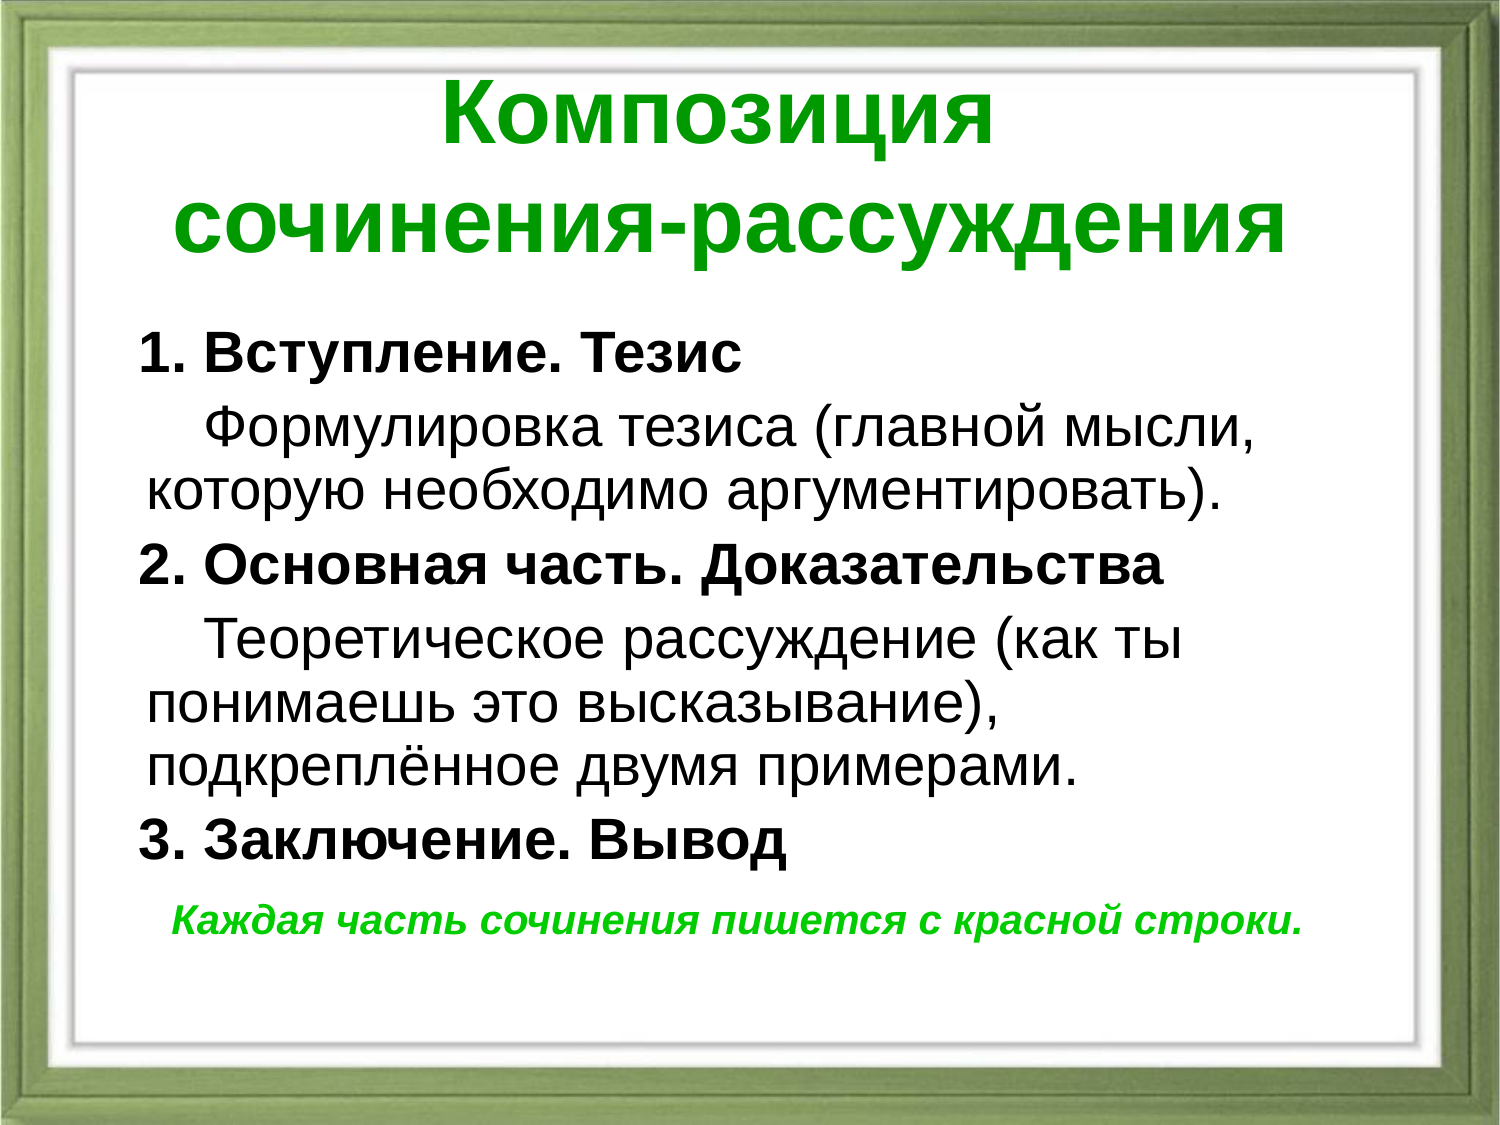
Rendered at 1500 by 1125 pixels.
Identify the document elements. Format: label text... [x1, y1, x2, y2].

title Композиция сочинения-рассуждения [74, 89, 1388, 233]
list 1. Вступление. Тезис Формулировка тезиса (главной мысли, которую необходимо аргументировать). 2. Основная часть. Доказательства Теоретическое рассуждение (как ты понимаешь это высказывание), подкреплённое двумя примерами. 3. Заключение. Вывод Каждая часть сочинения пишется с красной строки. [74, 314, 1388, 1006]
picture [0, 0, 1500, 1125]
